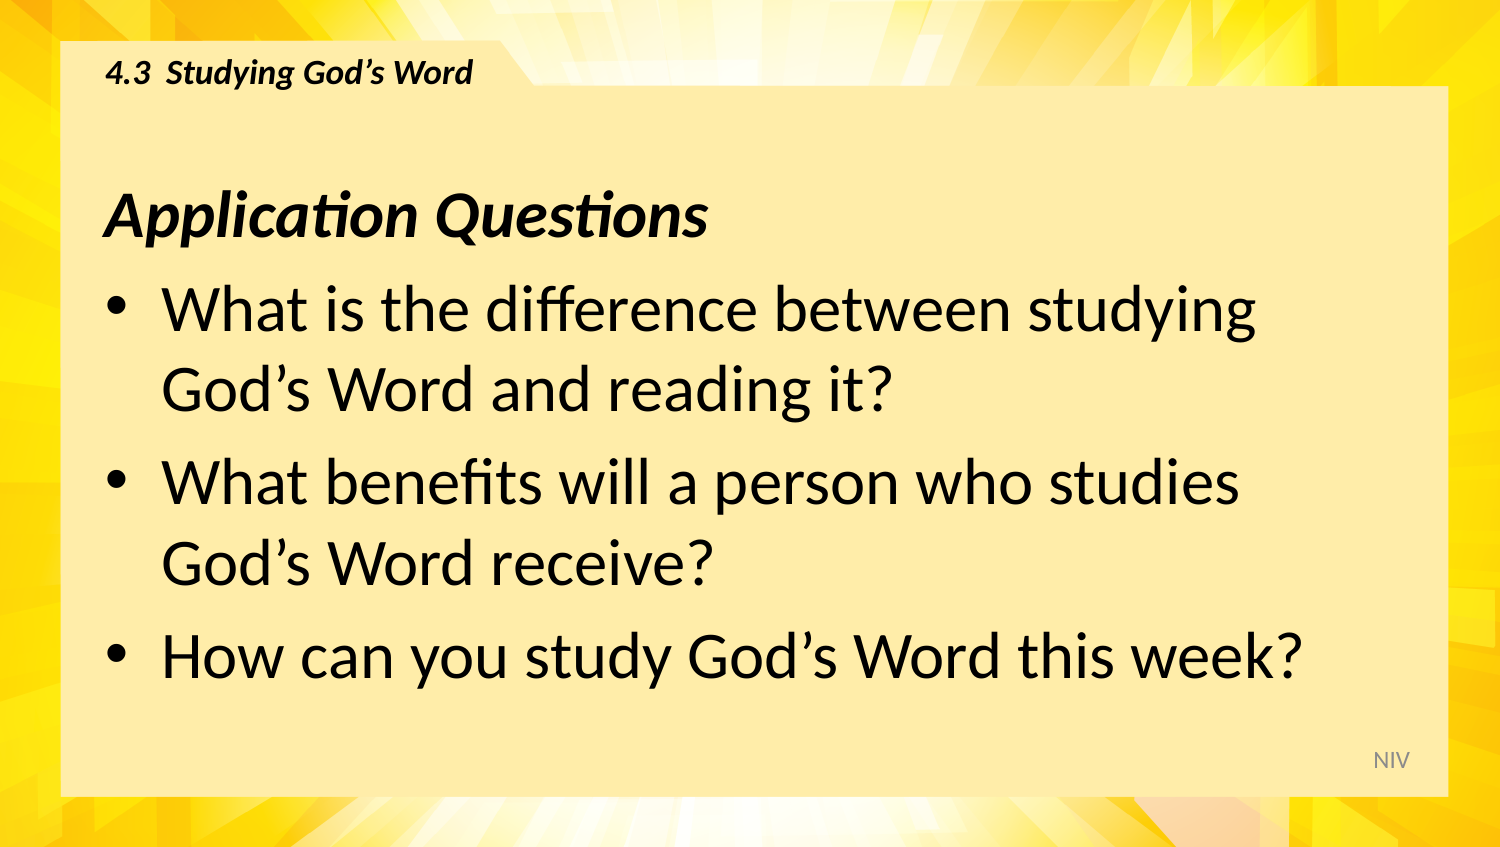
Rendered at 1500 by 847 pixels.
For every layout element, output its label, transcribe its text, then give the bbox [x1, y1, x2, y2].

list Application Questions What is the difference between studying God’s Word and reading it? What benefits will a person who studies God’s Word receive? How can you study God’s Word this week? [89, 141, 1403, 722]
footer NIV [950, 736, 1425, 782]
title 4.3 Studying God’s Word [89, 33, 1420, 108]
picture [0, 0, 1500, 847]
